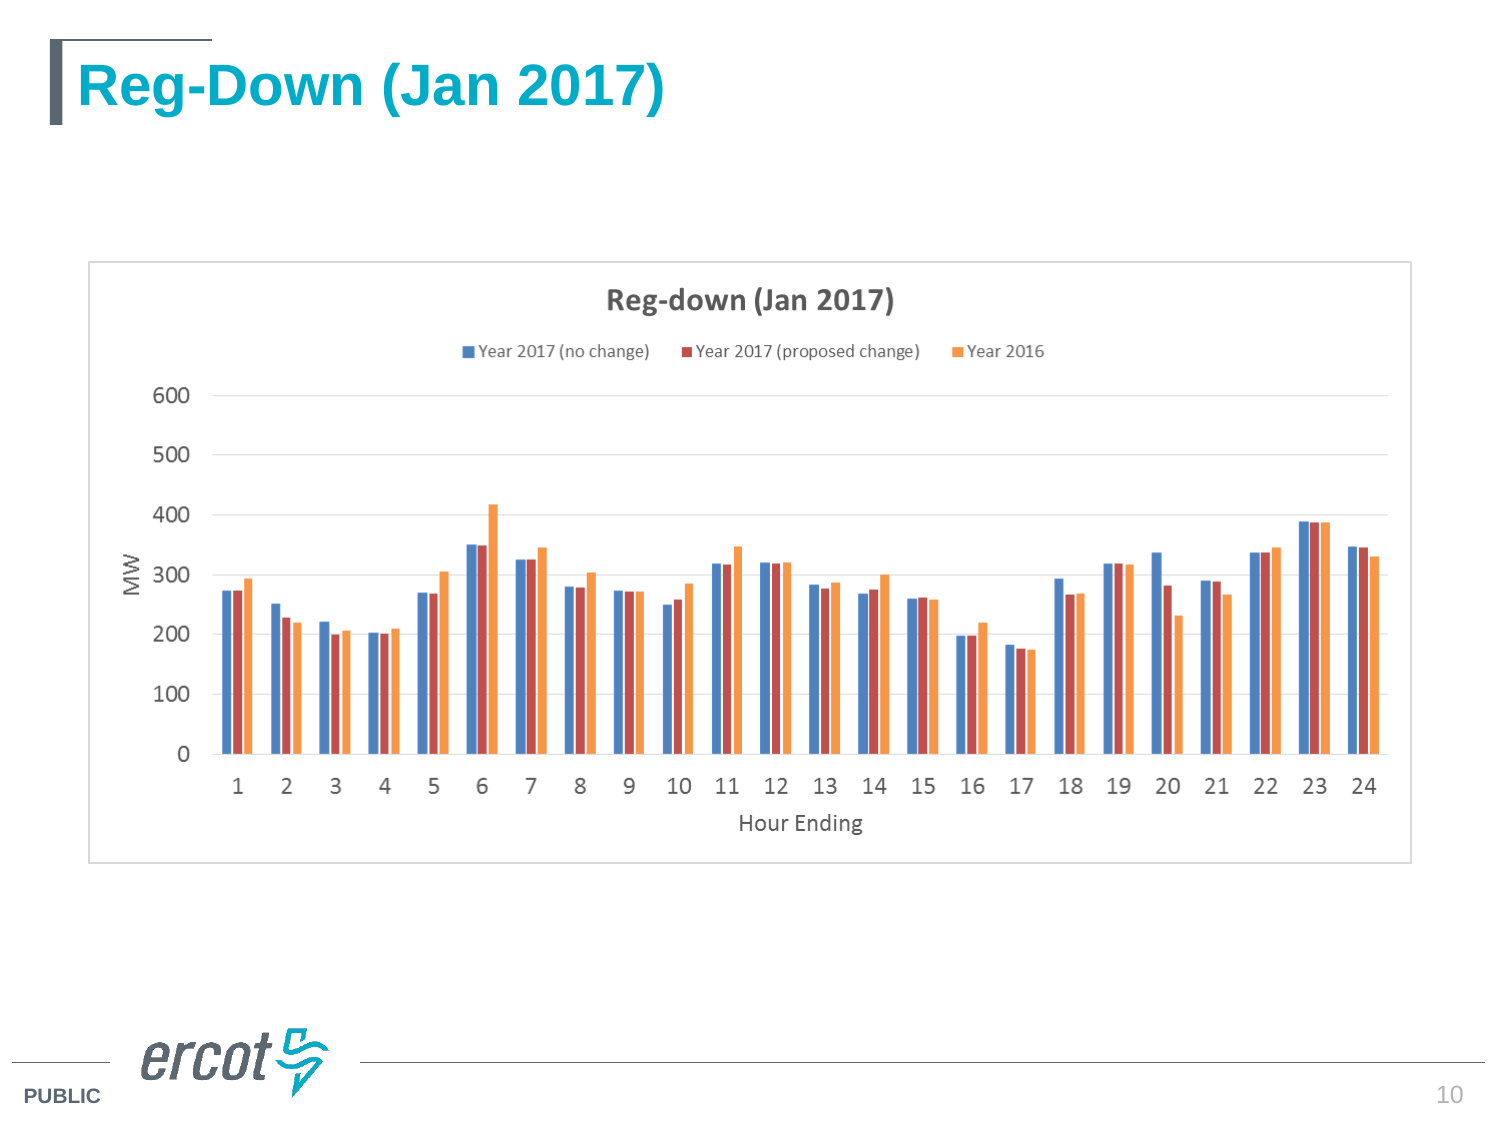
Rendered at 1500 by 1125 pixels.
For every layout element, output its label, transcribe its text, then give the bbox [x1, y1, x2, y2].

picture [137, 1024, 332, 1100]
title Reg-Down (Jan 2017) [62, 39, 1450, 228]
picture [88, 261, 1412, 864]
slide_number 10 [1412, 1076, 1488, 1112]
